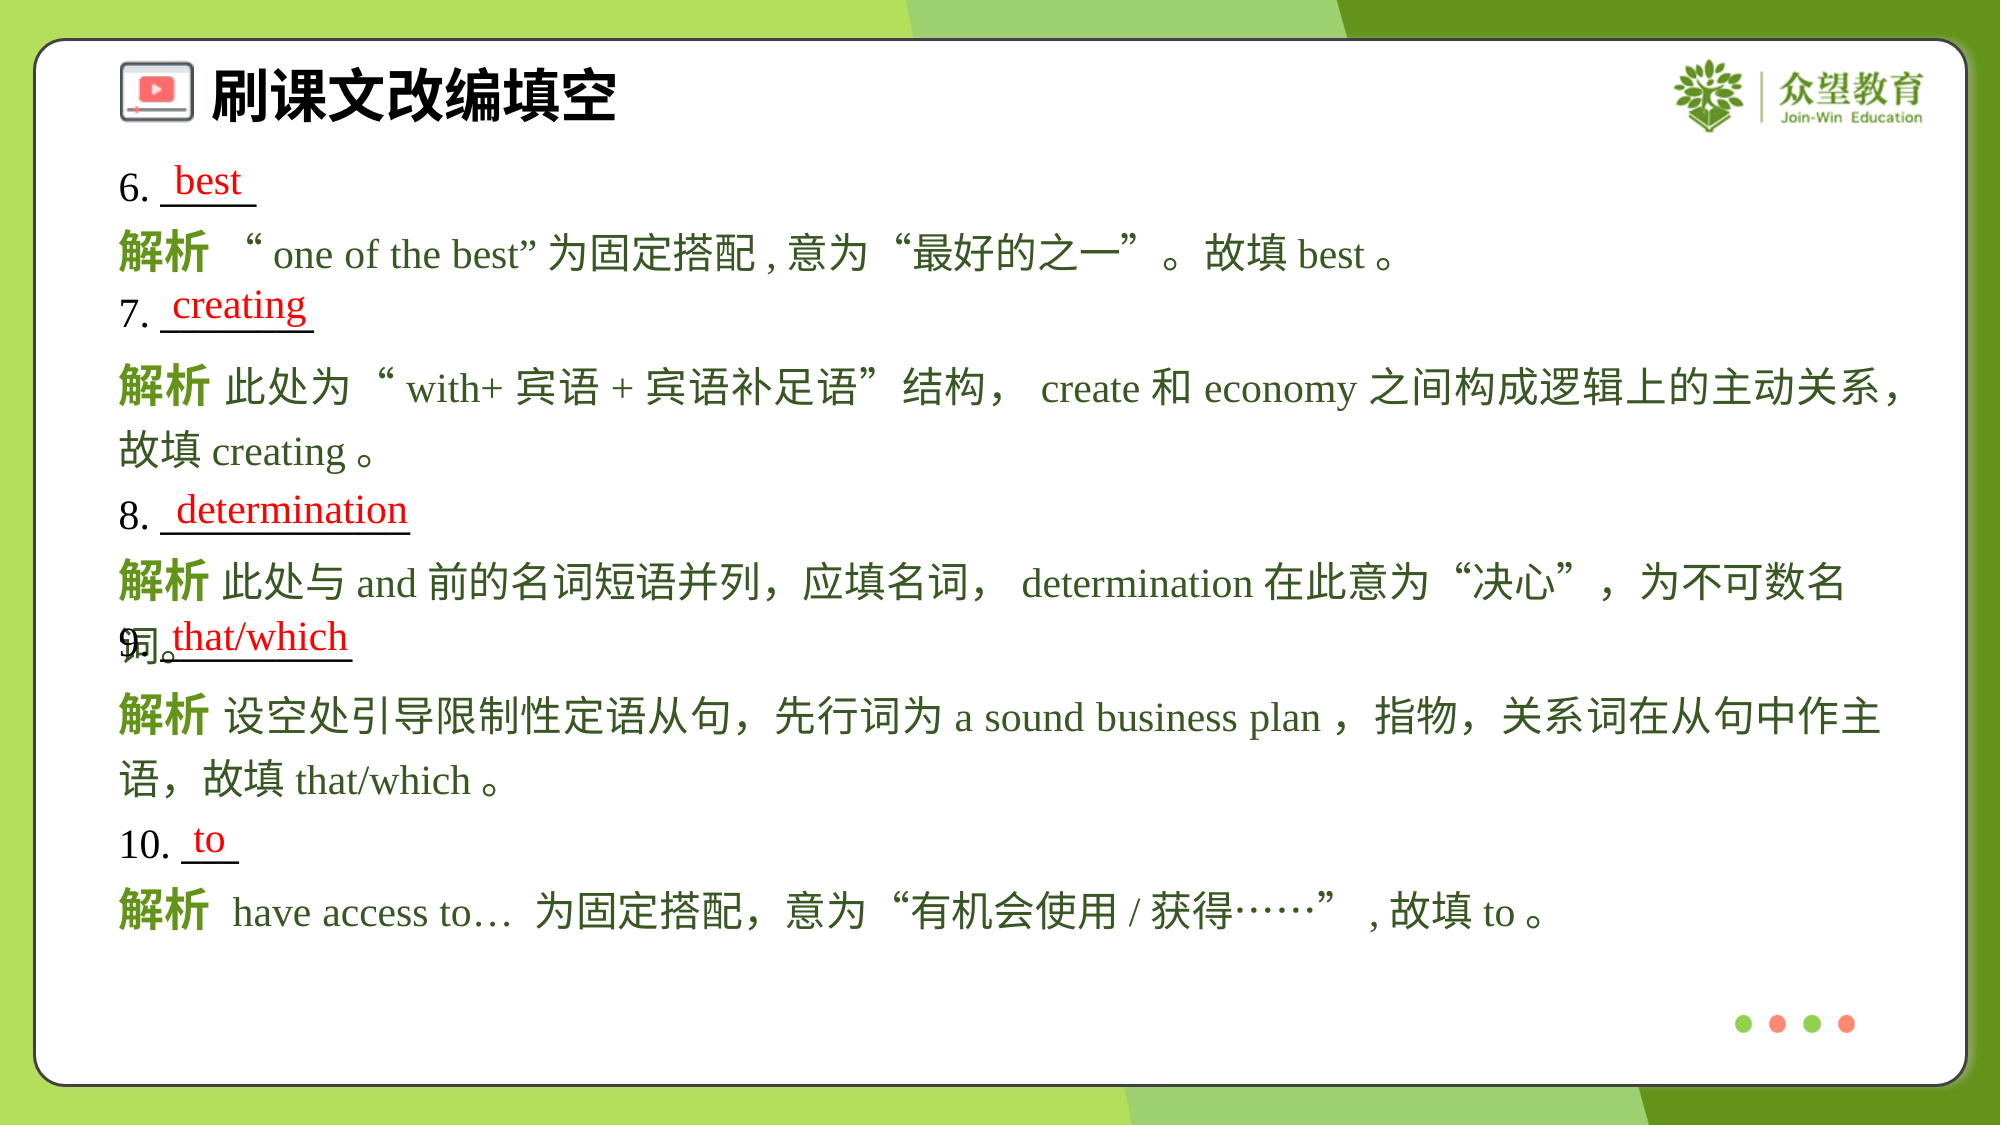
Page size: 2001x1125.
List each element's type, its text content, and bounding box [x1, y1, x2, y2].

text_box that/which [167, 595, 353, 654]
text_box 10. ___ [118, 804, 1883, 862]
text_box 解析 have access to… 为固定搭配，意为“有机会使用/获得……”,故填to。 [118, 867, 1883, 930]
text_box 解析 此处与and前的名词短语并列，应填名词，determination在此意为“决心”，为不可数名词。 [118, 538, 1883, 601]
text_box 9. __________ [118, 602, 1883, 659]
text_box 8. _____________ [118, 475, 1883, 533]
picture [0, 0, 2000, 1125]
text_box 解析 设空处引导限制性定语从句，先行词为a sound business plan，指物，关系词在从句中作主语，故填that/which。 [118, 672, 1883, 799]
text_box creating [167, 264, 312, 323]
text_box 解析 此处为“with+宾语+宾语补足语”结构，create和economy之间构成逻辑上的主动关系，故填creating。 [118, 342, 1883, 470]
text_box 解析 “one of the best”为固定搭配,意为“最好的之一”。故填best。 [118, 209, 1883, 271]
text_box 7. ________ [118, 272, 1883, 330]
text_box determination [172, 469, 413, 527]
text_box 6. _____ [118, 146, 1883, 204]
text_box to [188, 798, 231, 856]
text_box best [170, 140, 247, 199]
